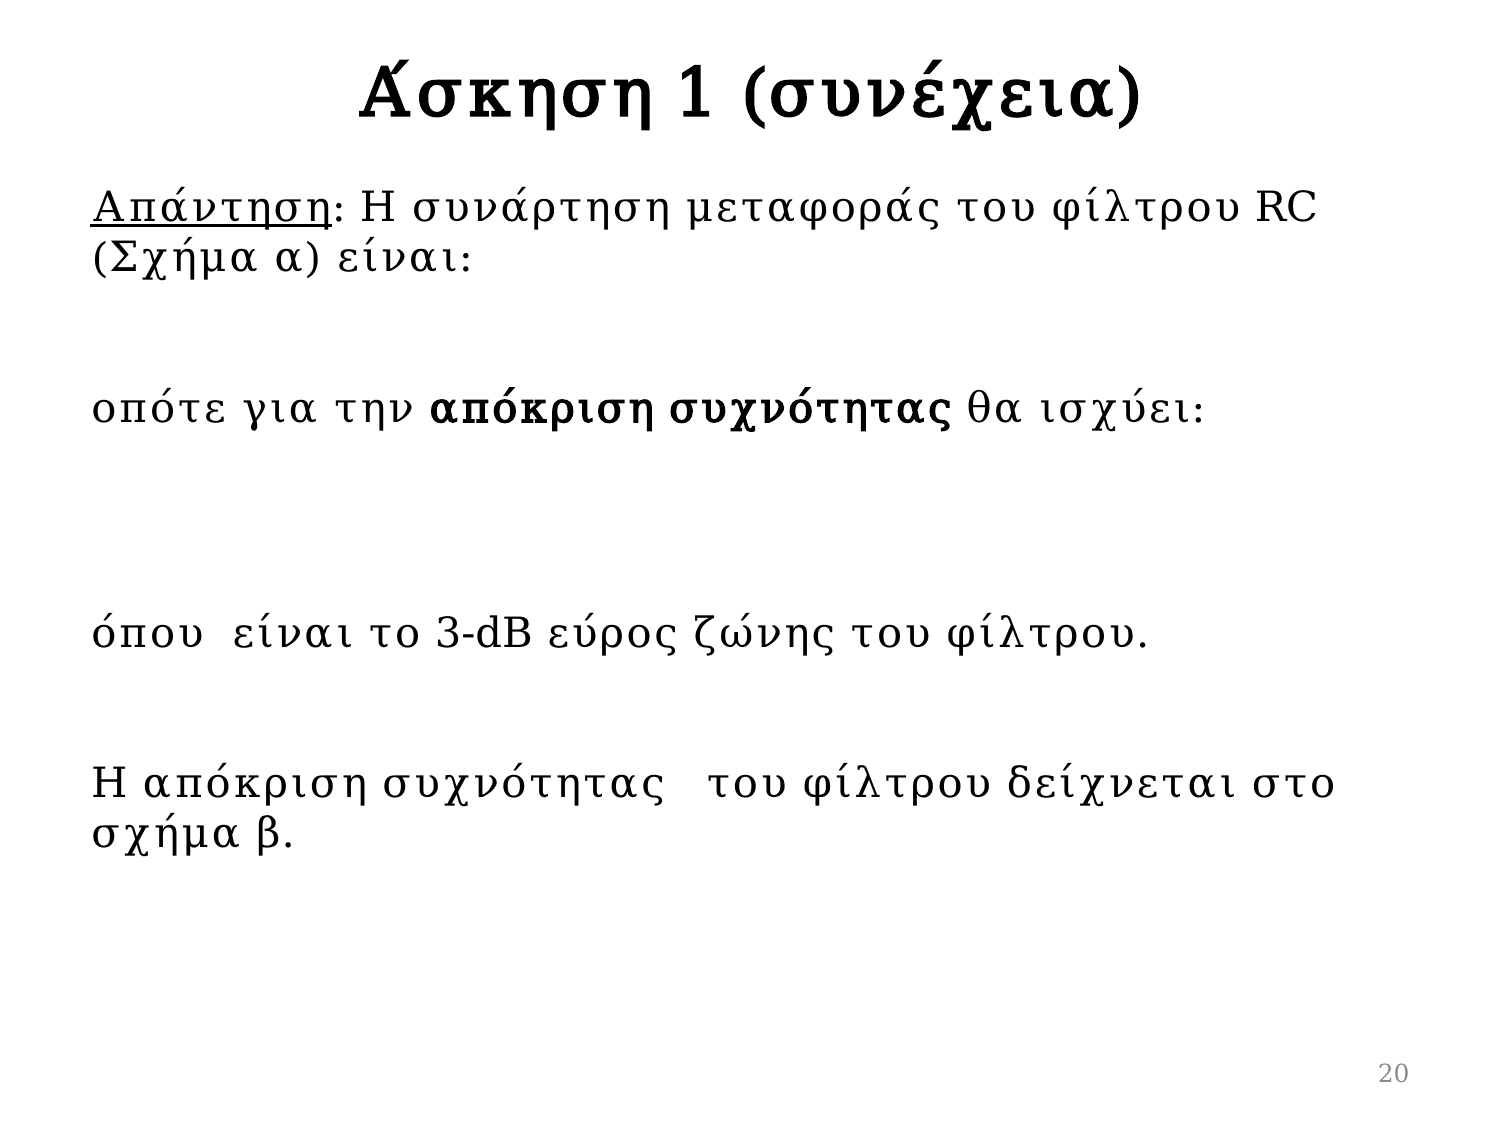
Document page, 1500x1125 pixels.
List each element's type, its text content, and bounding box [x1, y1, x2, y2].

title Άσκηση 1 (συνέχεια) [75, 19, 1425, 159]
slide_number 20 [1222, 1042, 1425, 1103]
